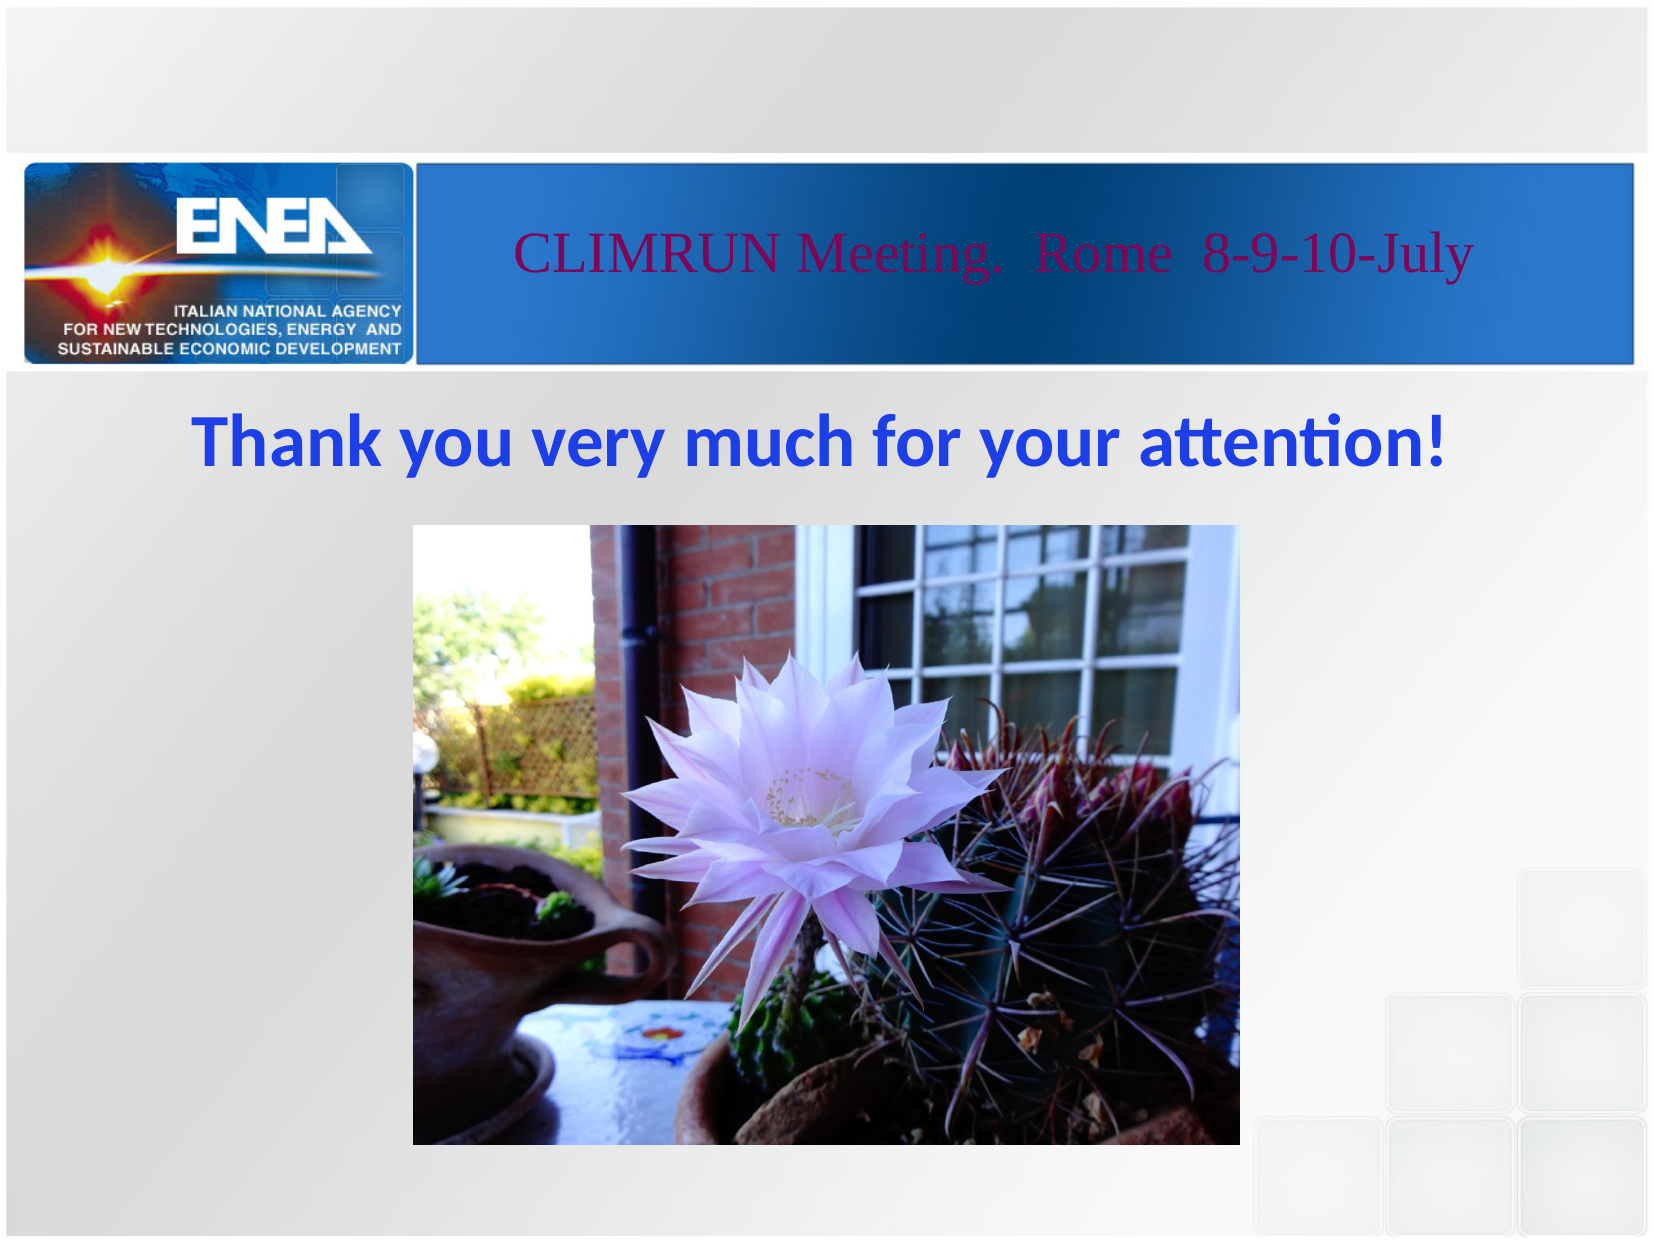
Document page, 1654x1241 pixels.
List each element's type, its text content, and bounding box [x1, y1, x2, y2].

text_box CLIMRUN Meeting. Rome 8-9-10-July [499, 206, 1506, 292]
picture [0, 0, 1654, 1241]
text_box Thank you very much for your attention! [0, 383, 1642, 567]
